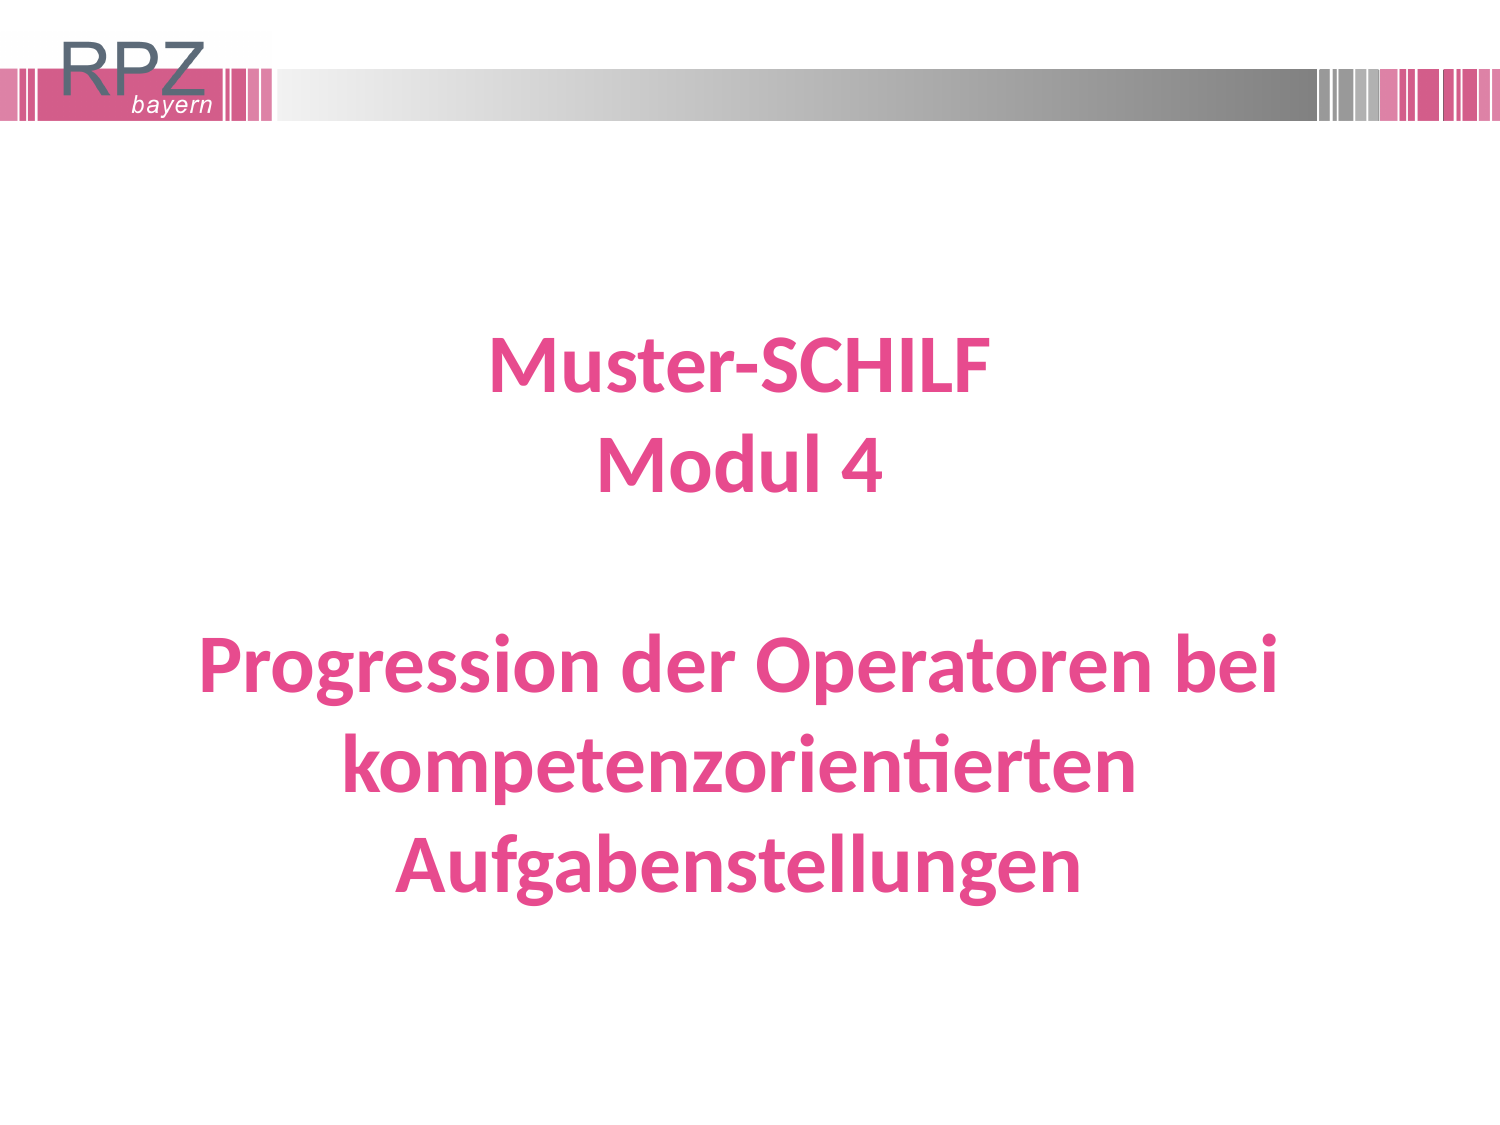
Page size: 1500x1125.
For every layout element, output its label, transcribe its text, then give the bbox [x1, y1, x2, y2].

title Muster-SCHILF Modul 4 Progression der Operatoren bei kompetenzorientierten Aufgabenstellungen [64, 514, 1416, 704]
picture [1380, 69, 1439, 121]
picture [1319, 69, 1379, 121]
picture [1443, 69, 1500, 121]
picture [0, 31, 272, 121]
